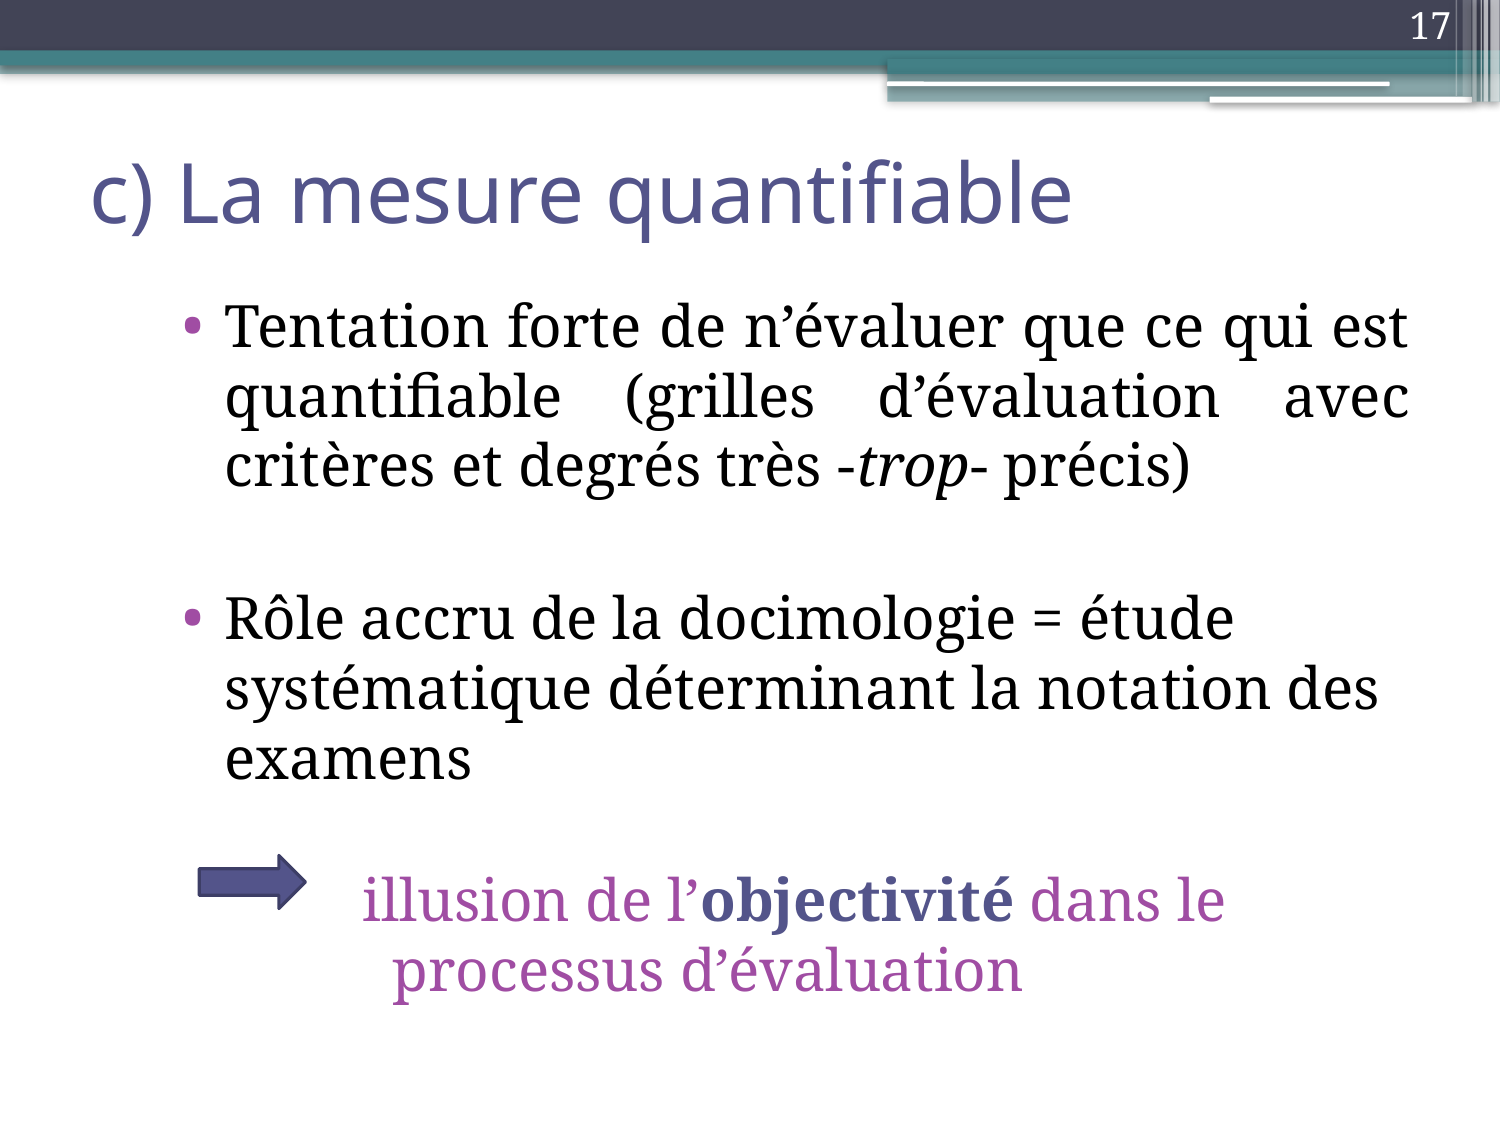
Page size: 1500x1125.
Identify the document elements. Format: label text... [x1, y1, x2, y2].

text_box [197, 853, 307, 911]
list Tentation forte de n’évaluer que ce qui est quantifiable (grilles d’évaluation avec critères et degrés très -trop- précis) Rôle accru de la docimologie = étude systématique déterminant la notation des examens illusion de l’objectivité dans le processus d’évaluation [150, 281, 1425, 1032]
slide_number 17 [1341, 0, 1466, 61]
title c) La mesure quantifiable [75, 113, 1425, 268]
